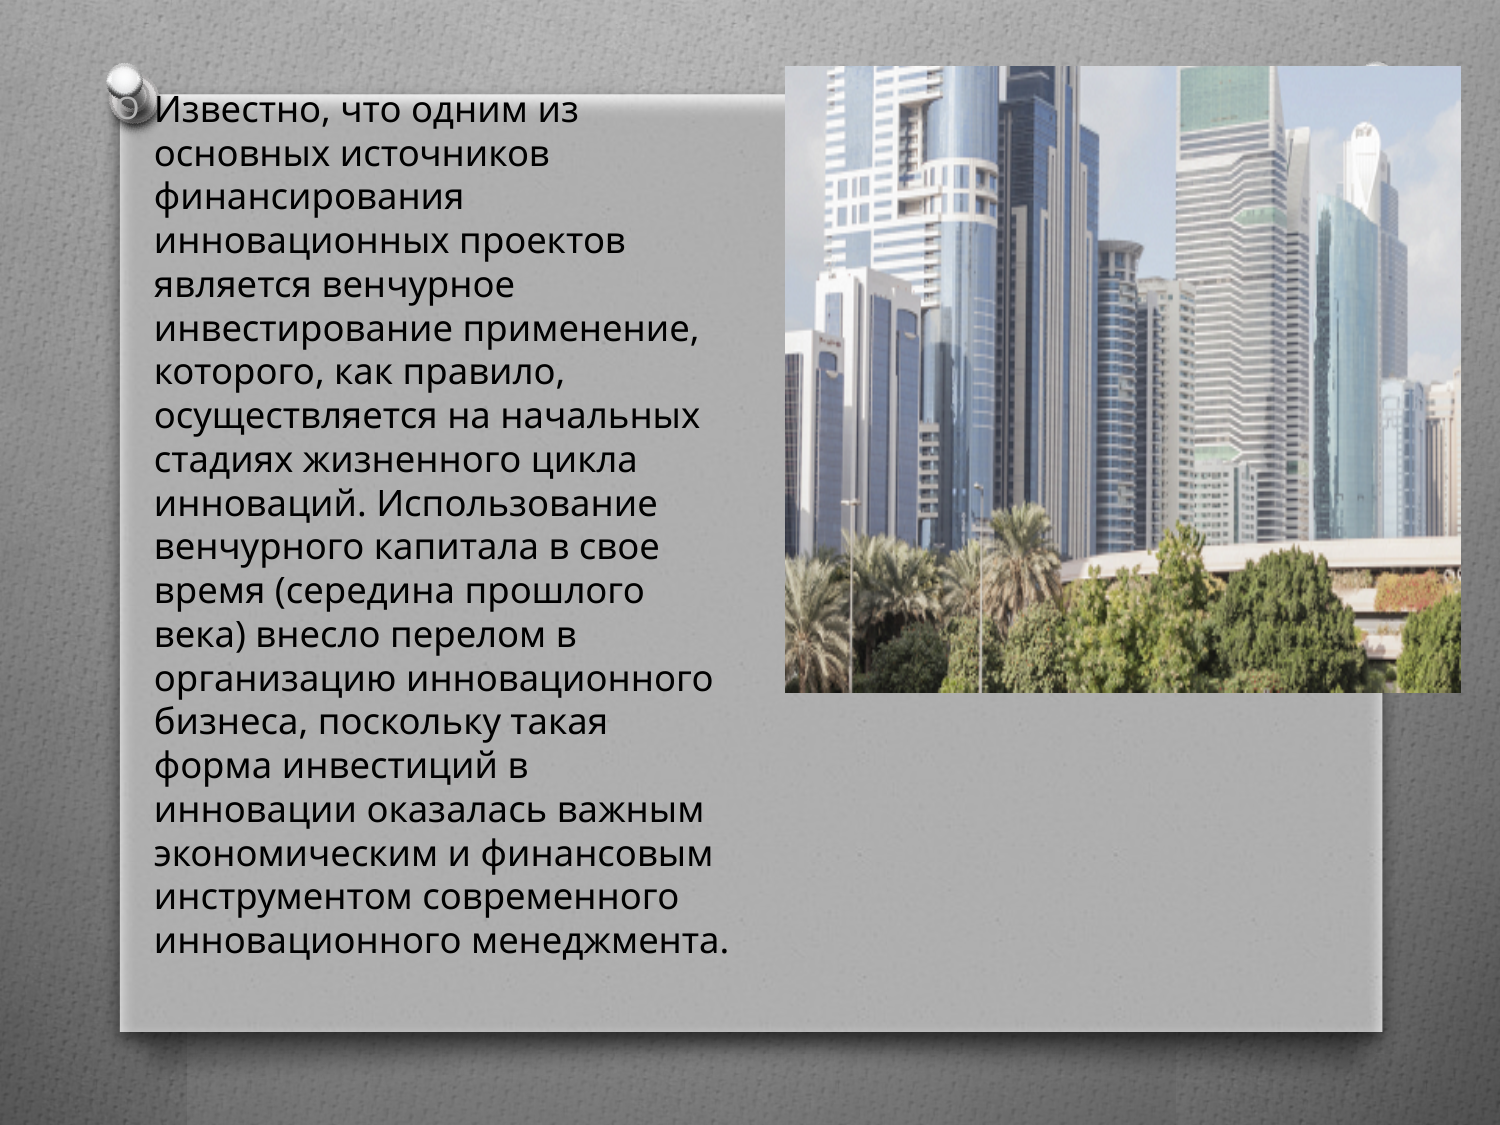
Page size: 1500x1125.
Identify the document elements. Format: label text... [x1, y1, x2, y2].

list Известно, что одним из основных источников финансирования инновационных проектов является венчурное инвестирование применение, которого, как правило, осуществляется на начальных стадиях жизненного цикла инноваций. Использование венчурного капитала в свое время (середина прошлого века) внесло перелом в организацию инновационного бизнеса, поскольку такая форма инвестиций в инновации оказалась важным экономическим и финансовым инструментом современного инновационного менеджмента. [100, 78, 750, 1071]
picture [75, 29, 198, 127]
picture [785, 35, 1461, 693]
